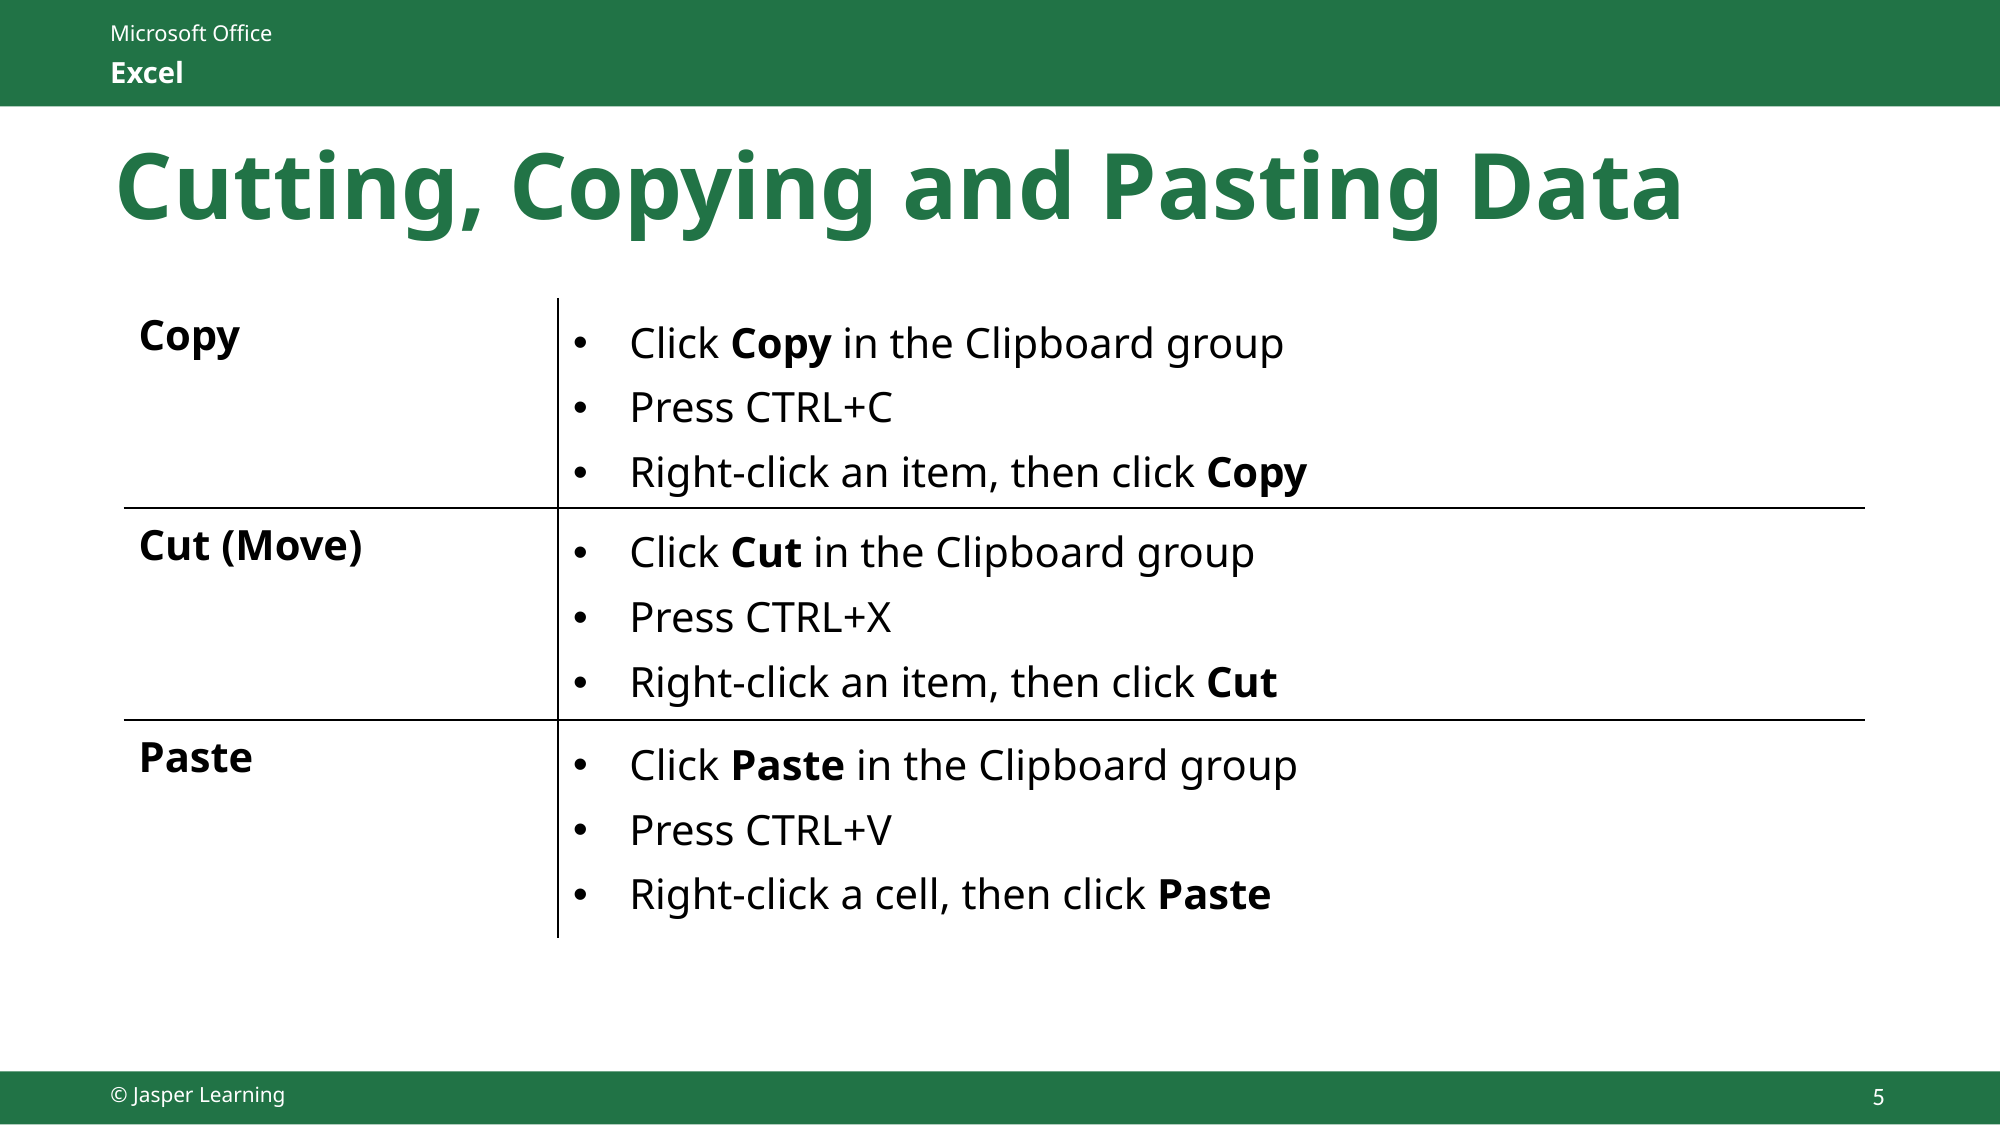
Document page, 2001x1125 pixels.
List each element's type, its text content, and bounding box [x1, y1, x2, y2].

table_cell Click Cut in the Clipboard group Press CTRL+X Right-click an item, then click Cut [559, 509, 1865, 719]
table_header Copy [124, 298, 557, 507]
table_header Click Copy in the Clipboard group Press CTRL+C Right-click an item, then click Copy [559, 298, 1865, 507]
table_cell Cut (Move) [124, 509, 557, 719]
table_cell Click Paste in the Clipboard group Press CTRL+V Right-click a cell, then click Paste [559, 721, 1865, 938]
footer © Jasper Learning [95, 1065, 729, 1125]
title Cutting, Copying and Pasting Data [99, 118, 1866, 248]
slide_number 5 [1433, 1065, 1900, 1125]
table_cell Paste [124, 721, 557, 938]
